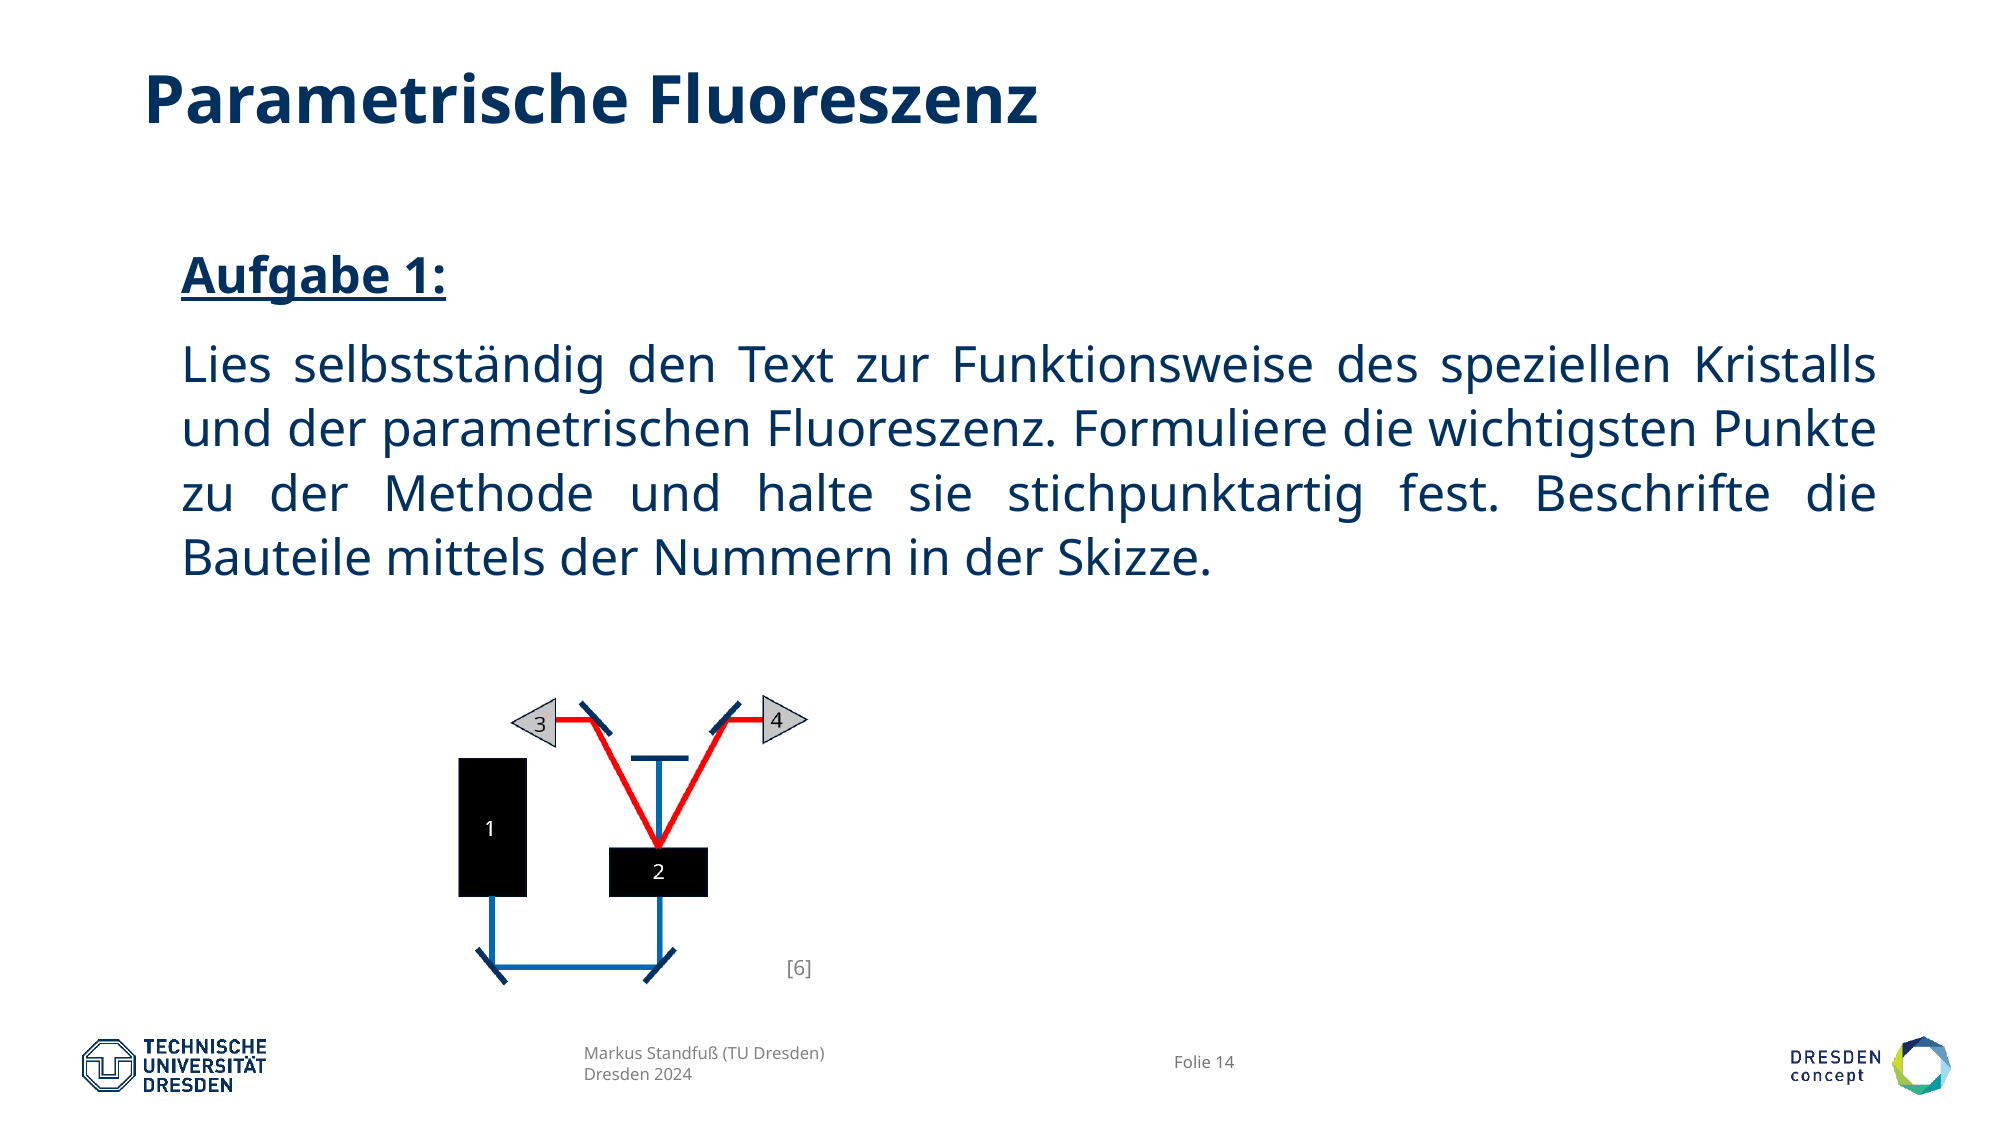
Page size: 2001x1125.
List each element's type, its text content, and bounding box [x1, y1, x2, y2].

title Parametrische Fluoreszenz [143, 56, 1879, 169]
picture [82, 1039, 266, 1092]
list Aufgabe 1: Lies selbstständig den Text zur Funktionsweise des speziellen Kristalls und der parametrischen Fluoreszenz. Formuliere die wichtigsten Punkte zu der Methode und halte sie stichpunktartig fest. Beschrifte die Bauteile mittels der Nummern in der Skizze. [143, 243, 1879, 956]
picture [406, 674, 844, 1008]
picture [1791, 1036, 1951, 1095]
